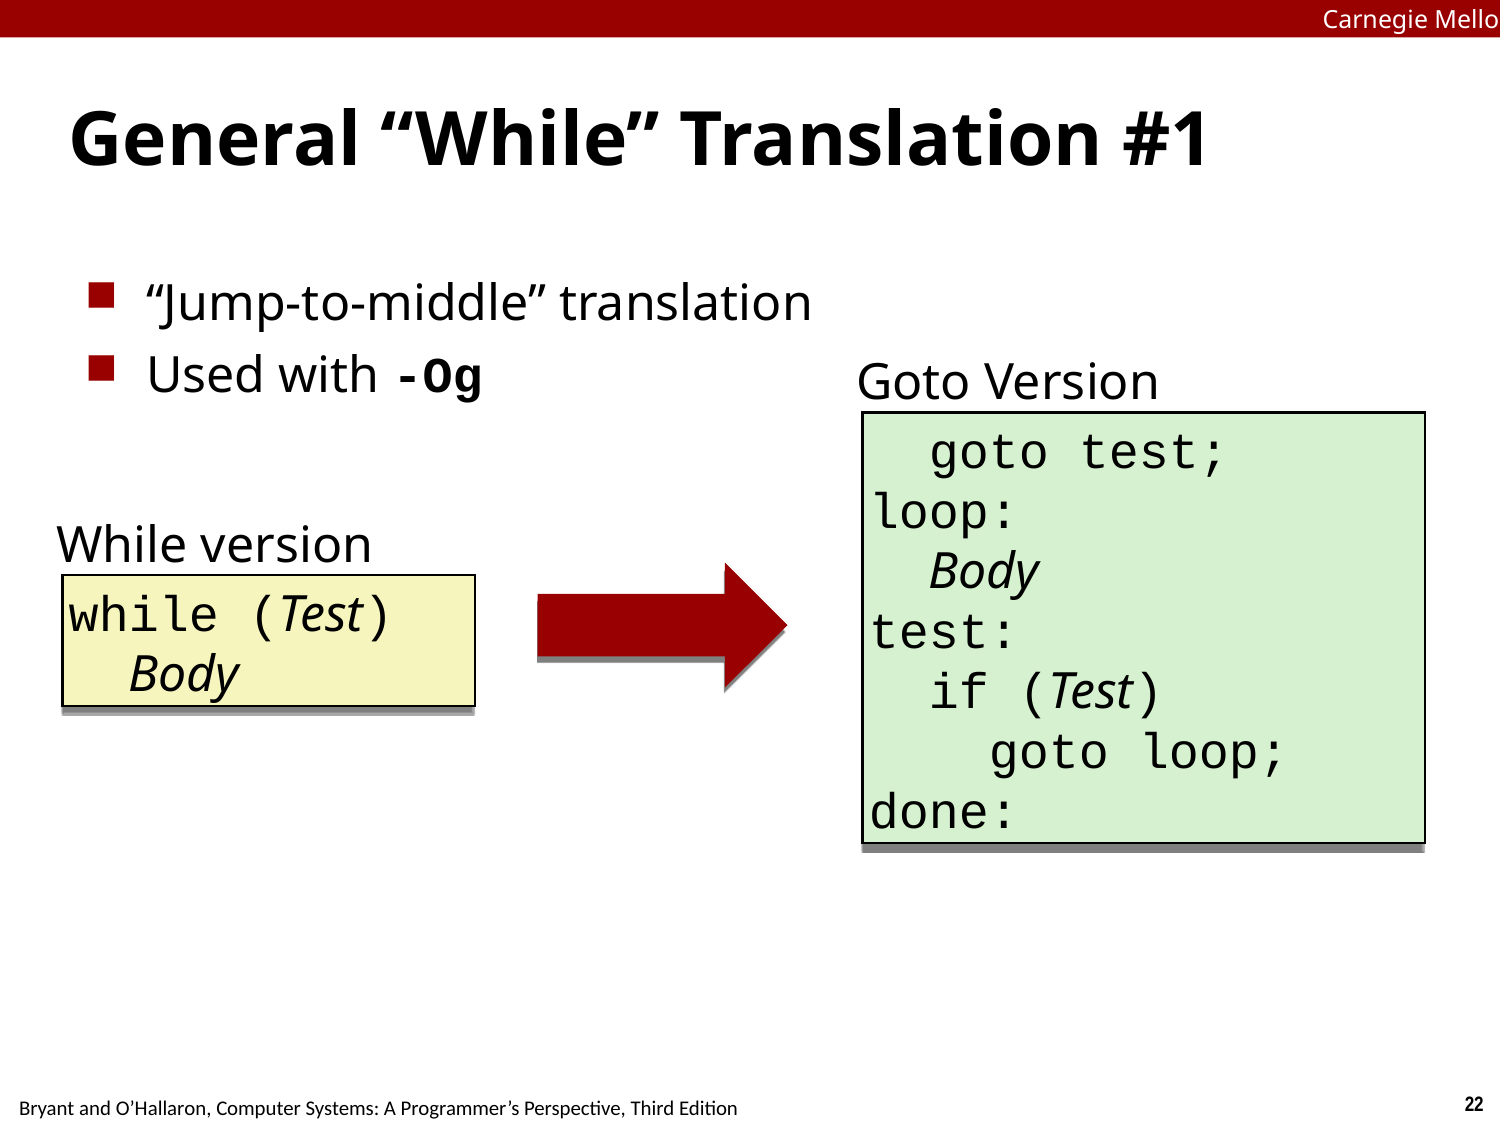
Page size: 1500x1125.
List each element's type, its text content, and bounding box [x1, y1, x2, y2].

text_box While version [50, 506, 75, 580]
text_box Goto Version [849, 343, 1328, 417]
text_box Carnegie Mellon [1322, 3, 1500, 33]
text_box [0, 0, 1500, 38]
text_box goto test; loop: Body test: if (Test) goto loop; done: [862, 412, 1425, 843]
list “Jump-to-middle” translation Used with -Og [75, 262, 1425, 1005]
text_box while (Test) Body [62, 575, 75, 707]
title General “While” Translation #1 [62, 41, 1438, 230]
text_box [537, 562, 788, 688]
